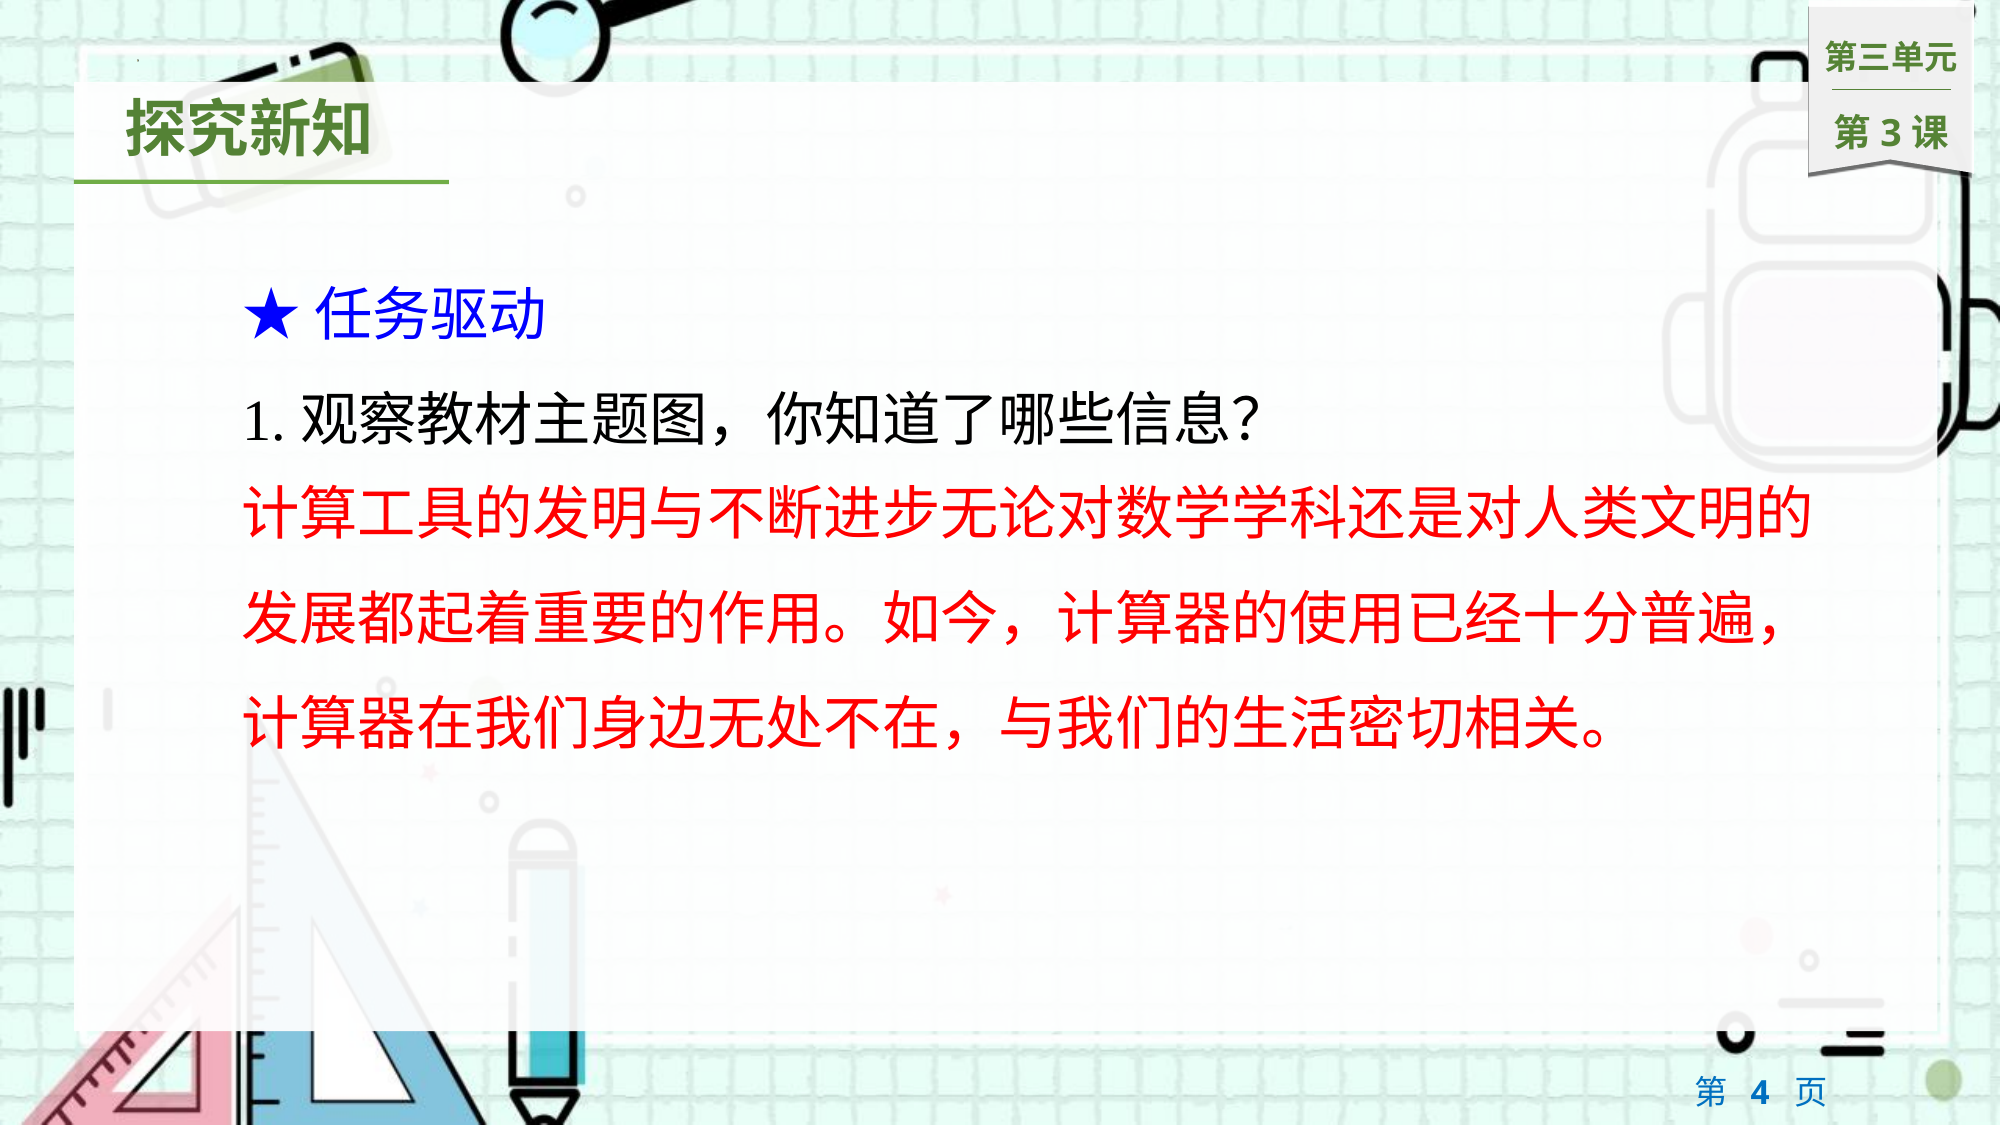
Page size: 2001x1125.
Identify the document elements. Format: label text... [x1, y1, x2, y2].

list ★任务驱动 1.观察教材主题图，你知道了哪些信息？ [109, 234, 1891, 985]
picture [1938, 168, 1971, 176]
list 计算工具的发明与不断进步无论对数学学科还是对人类文明的发展都起着重要的作用。如今，计算器的使用已经十分普遍，计算器在我们身边无处不在，与我们的生活密切相关。 [226, 433, 1832, 539]
picture [0, 0, 2000, 1125]
